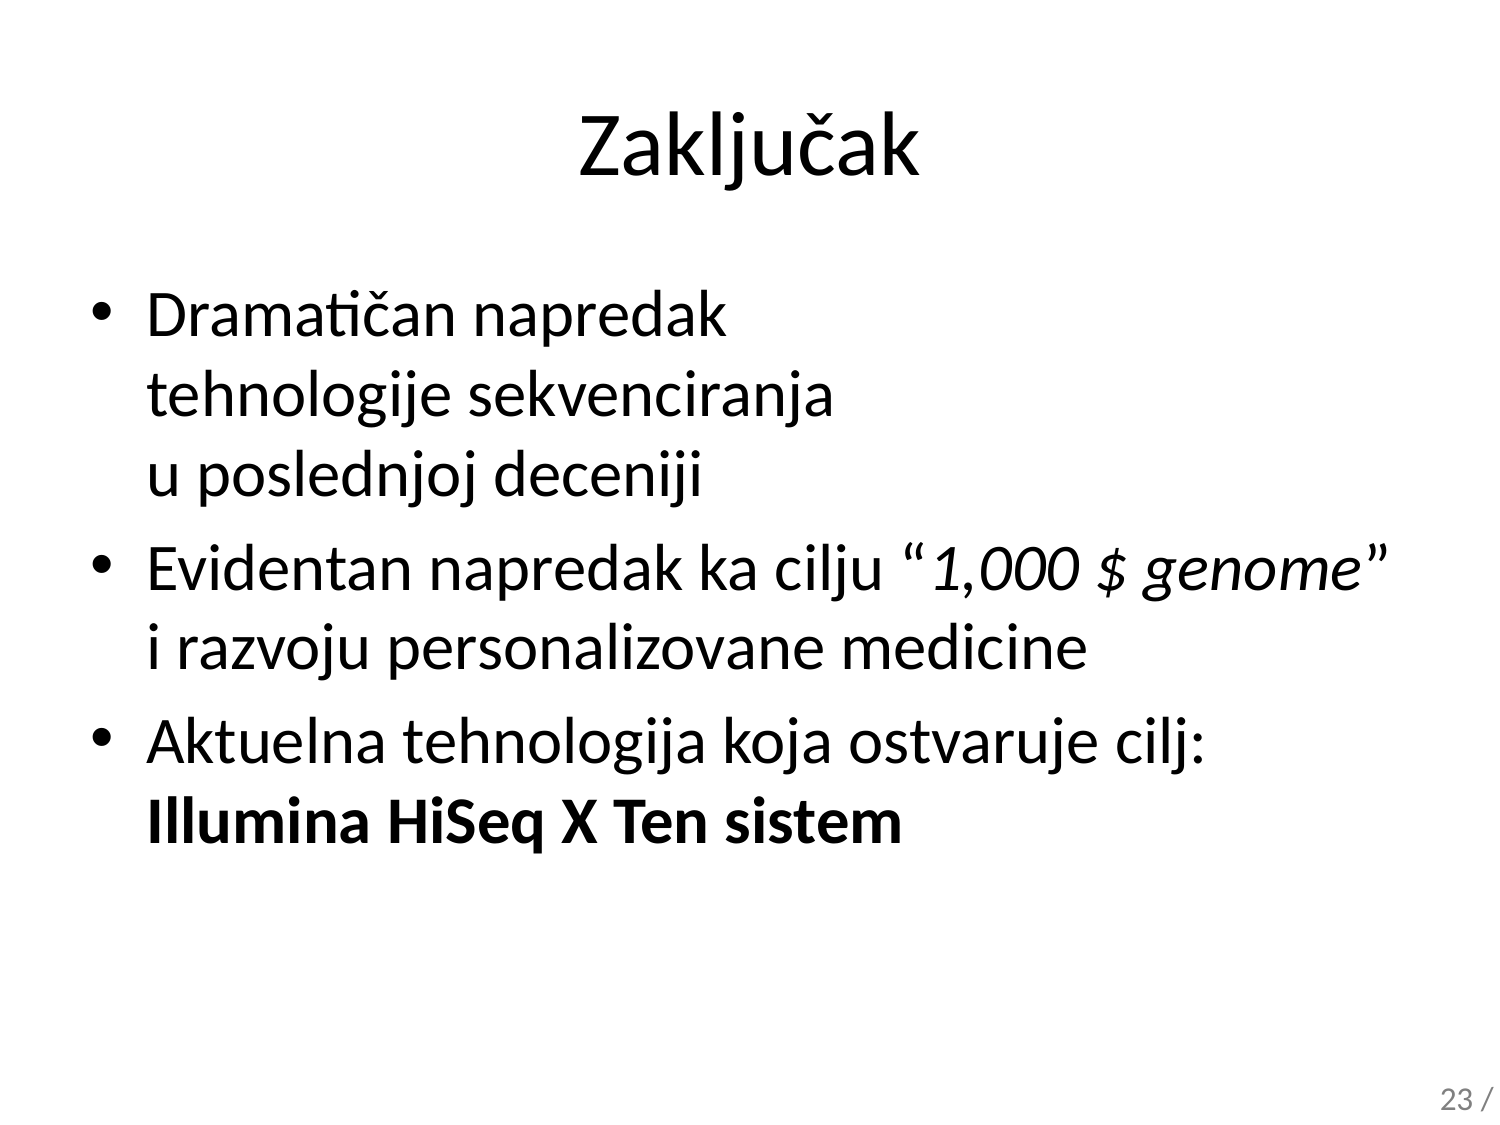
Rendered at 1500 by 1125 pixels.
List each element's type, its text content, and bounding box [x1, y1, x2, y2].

list Dramatičan napredak tehnologije sekvenciranja u poslednjoj deceniji Evidentan napredak ka cilju “1,000 $ genome” i razvoju personalizovane medicine Aktuelna tehnologija koja ostvaruje cilj: Illumina HiSeq X Ten sistem [75, 262, 1425, 1005]
title Zaključak [75, 45, 1425, 233]
